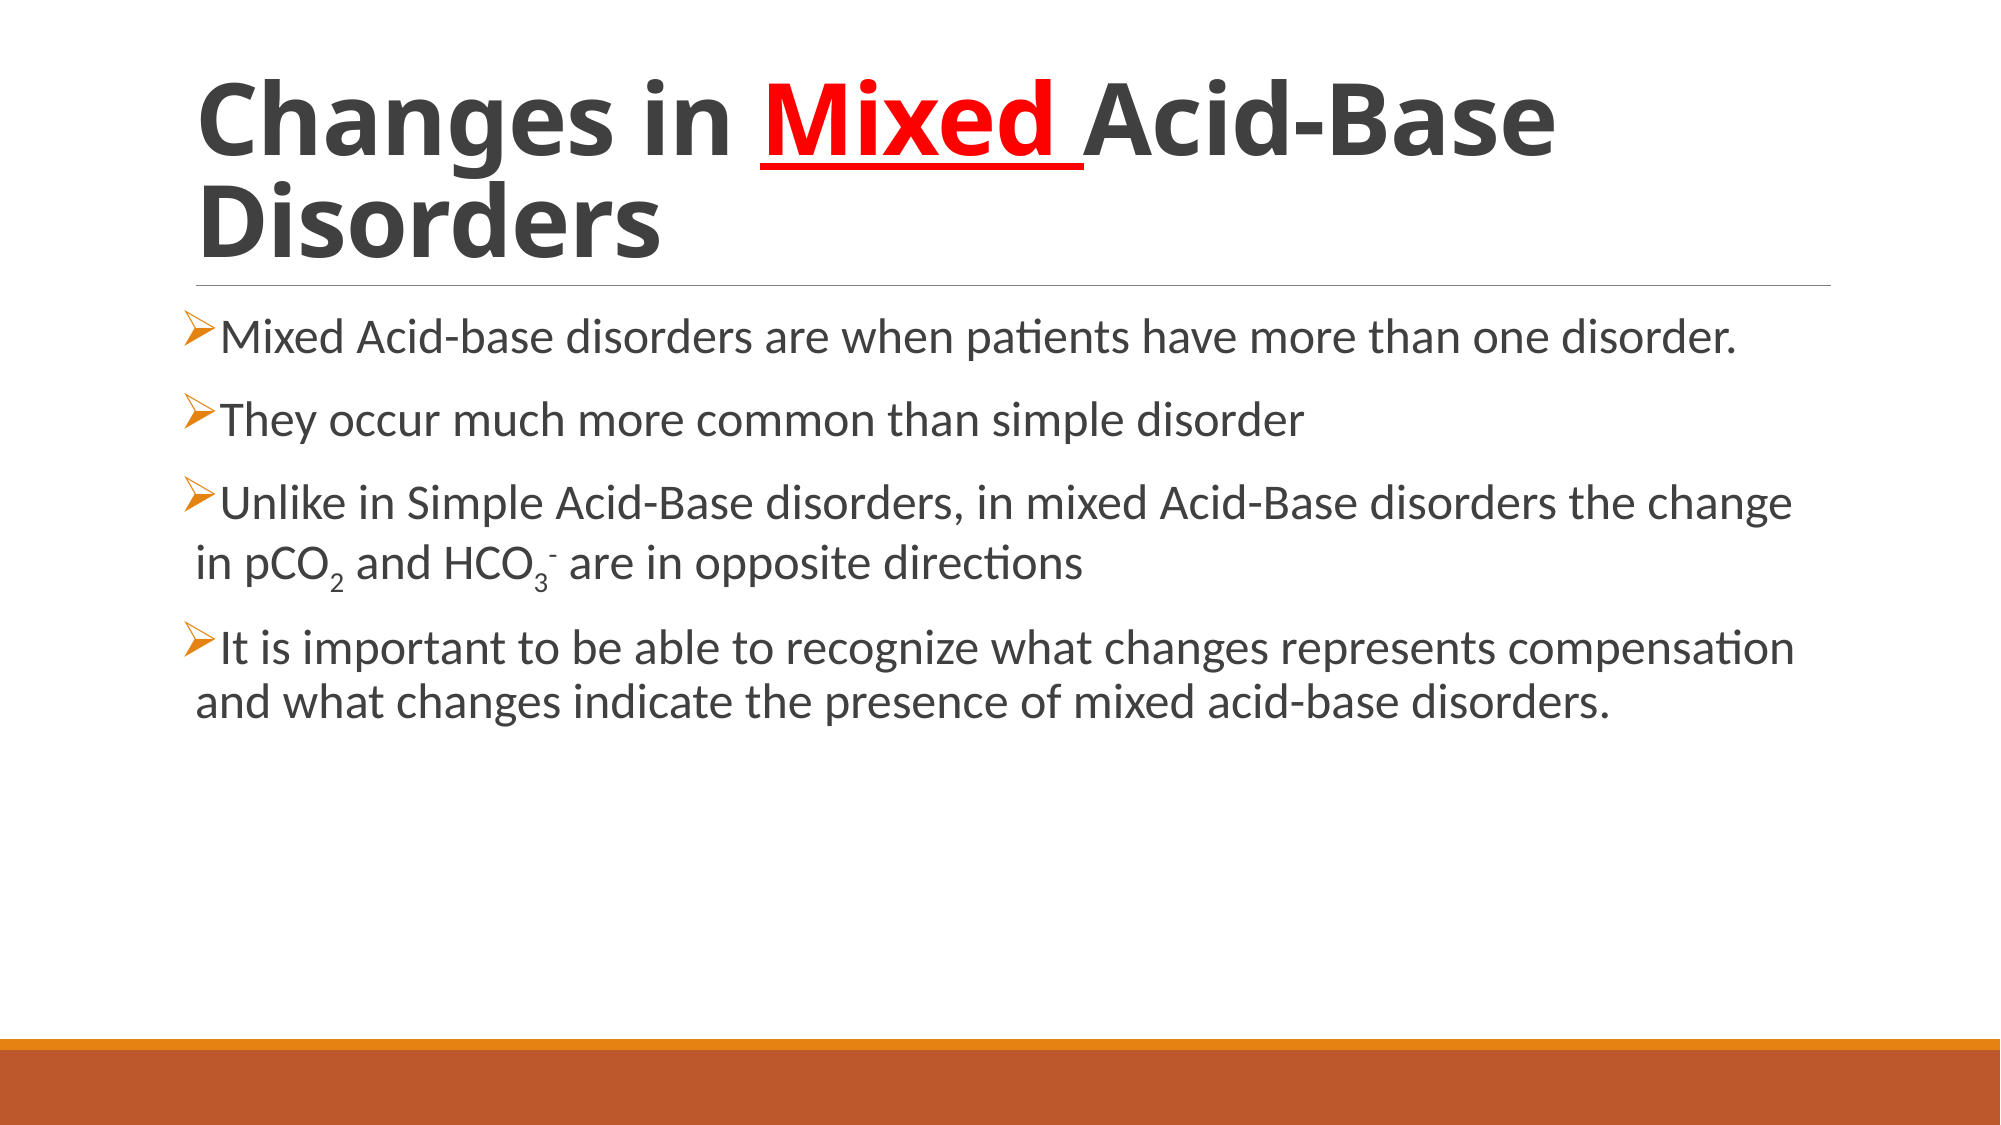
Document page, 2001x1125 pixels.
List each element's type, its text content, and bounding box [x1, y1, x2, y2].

title Changes in Mixed Acid-Base Disorders [180, 47, 1830, 285]
list Mixed Acid-base disorders are when patients have more than one disorder. They occur much more common than simple disorder Unlike in Simple Acid-Base disorders, in mixed Acid-Base disorders the change in pCO2 and HCO3- are in opposite directions It is important to be able to recognize what changes represents compensation and what changes indicate the presence of mixed acid-base disorders. [180, 302, 1830, 963]
